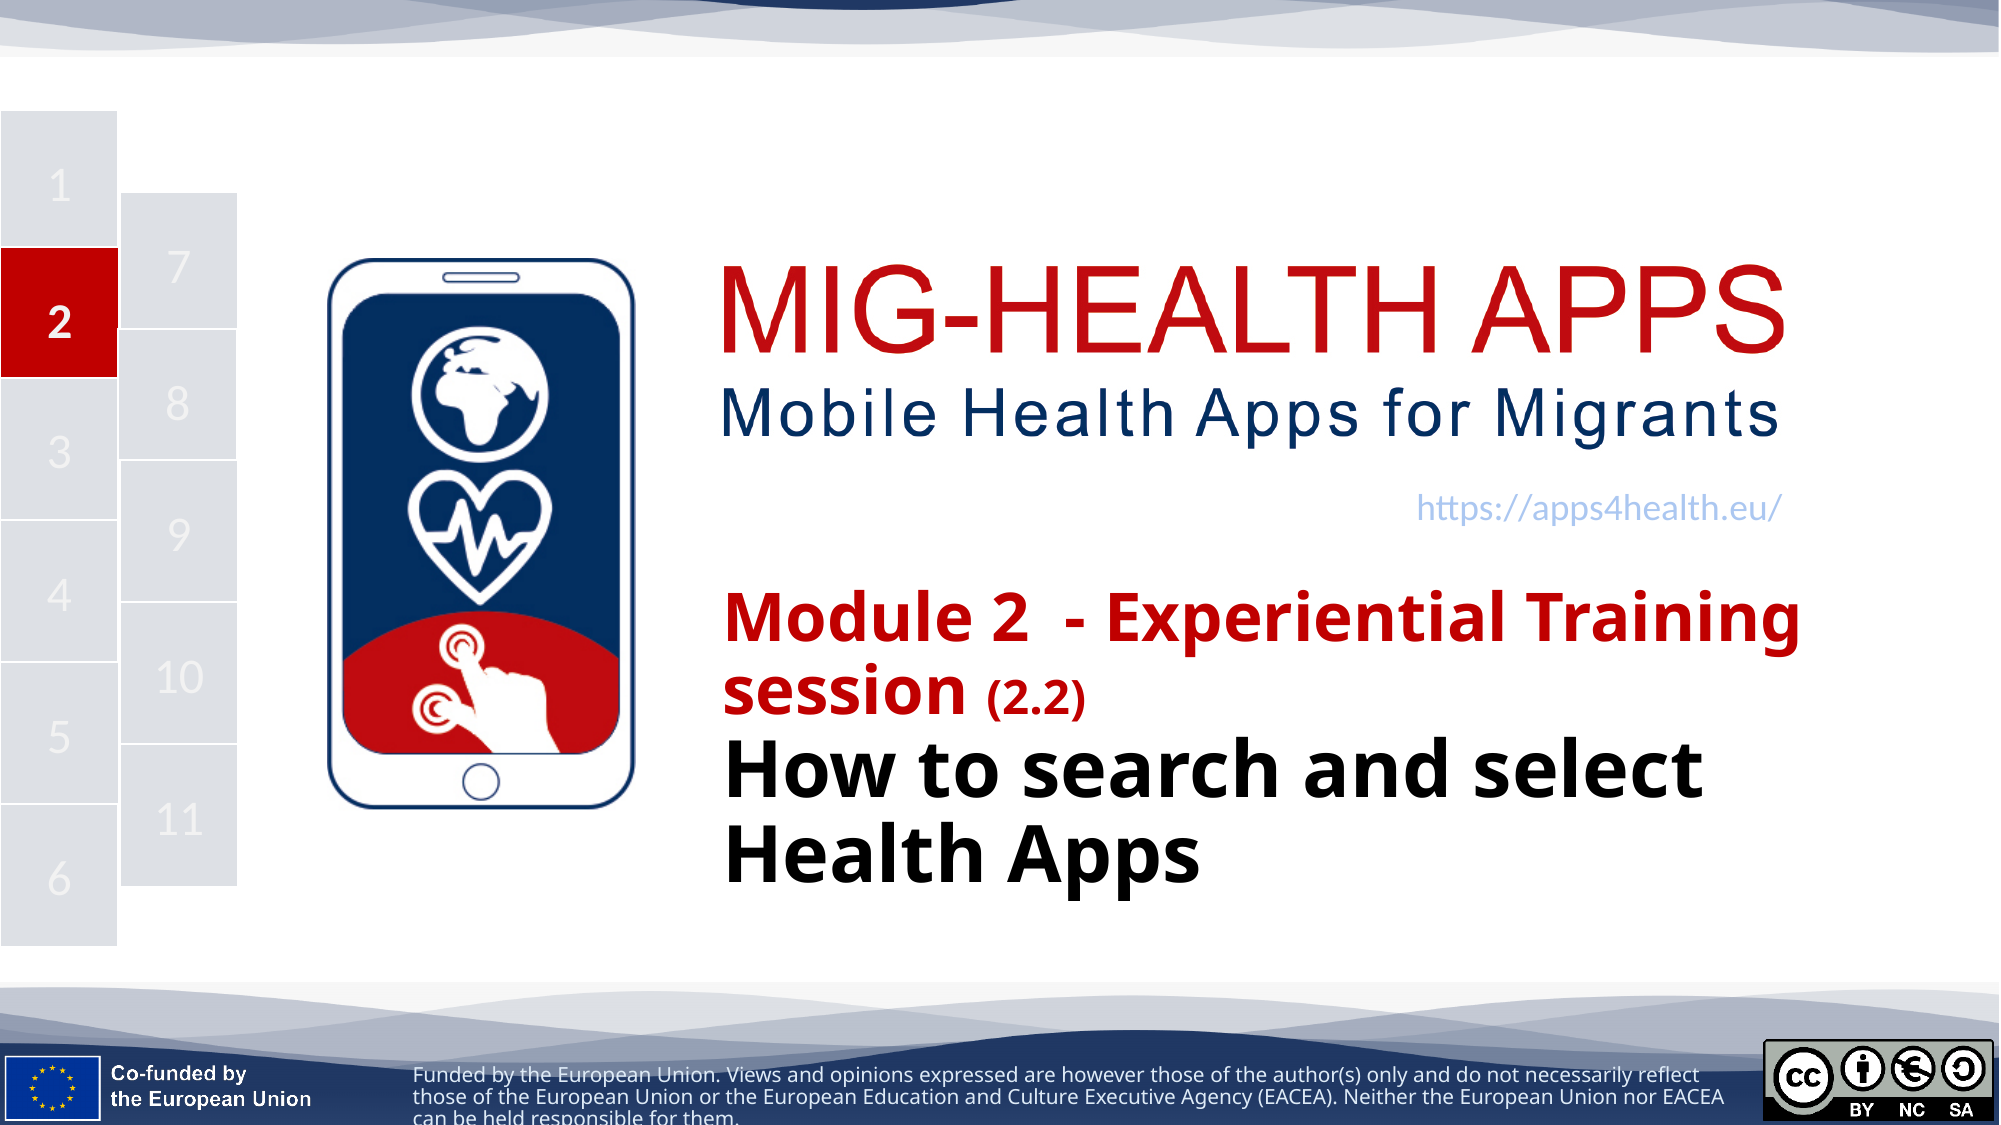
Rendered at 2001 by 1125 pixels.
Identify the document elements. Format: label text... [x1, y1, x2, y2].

picture [0, 982, 1999, 1125]
picture [706, 186, 1784, 528]
text_box 1 [0, 109, 119, 246]
text_box 11 [119, 743, 239, 888]
text_box 5 [0, 661, 119, 803]
text_box 8 [117, 328, 238, 473]
text_box 9 [118, 459, 239, 603]
text_box Module 2 - Experiential Training session (2.2) How to search and select Health Apps [707, 576, 2000, 908]
text_box 10 [119, 601, 239, 743]
text_box 6 [0, 803, 120, 948]
text_box 3 [0, 377, 118, 519]
picture [327, 258, 636, 811]
text_box https://apps4health.eu/ [797, 475, 1798, 536]
text_box 2 [0, 246, 119, 377]
text_box 7 [119, 191, 239, 336]
picture [0, 0, 1999, 57]
text_box 4 [0, 519, 119, 661]
